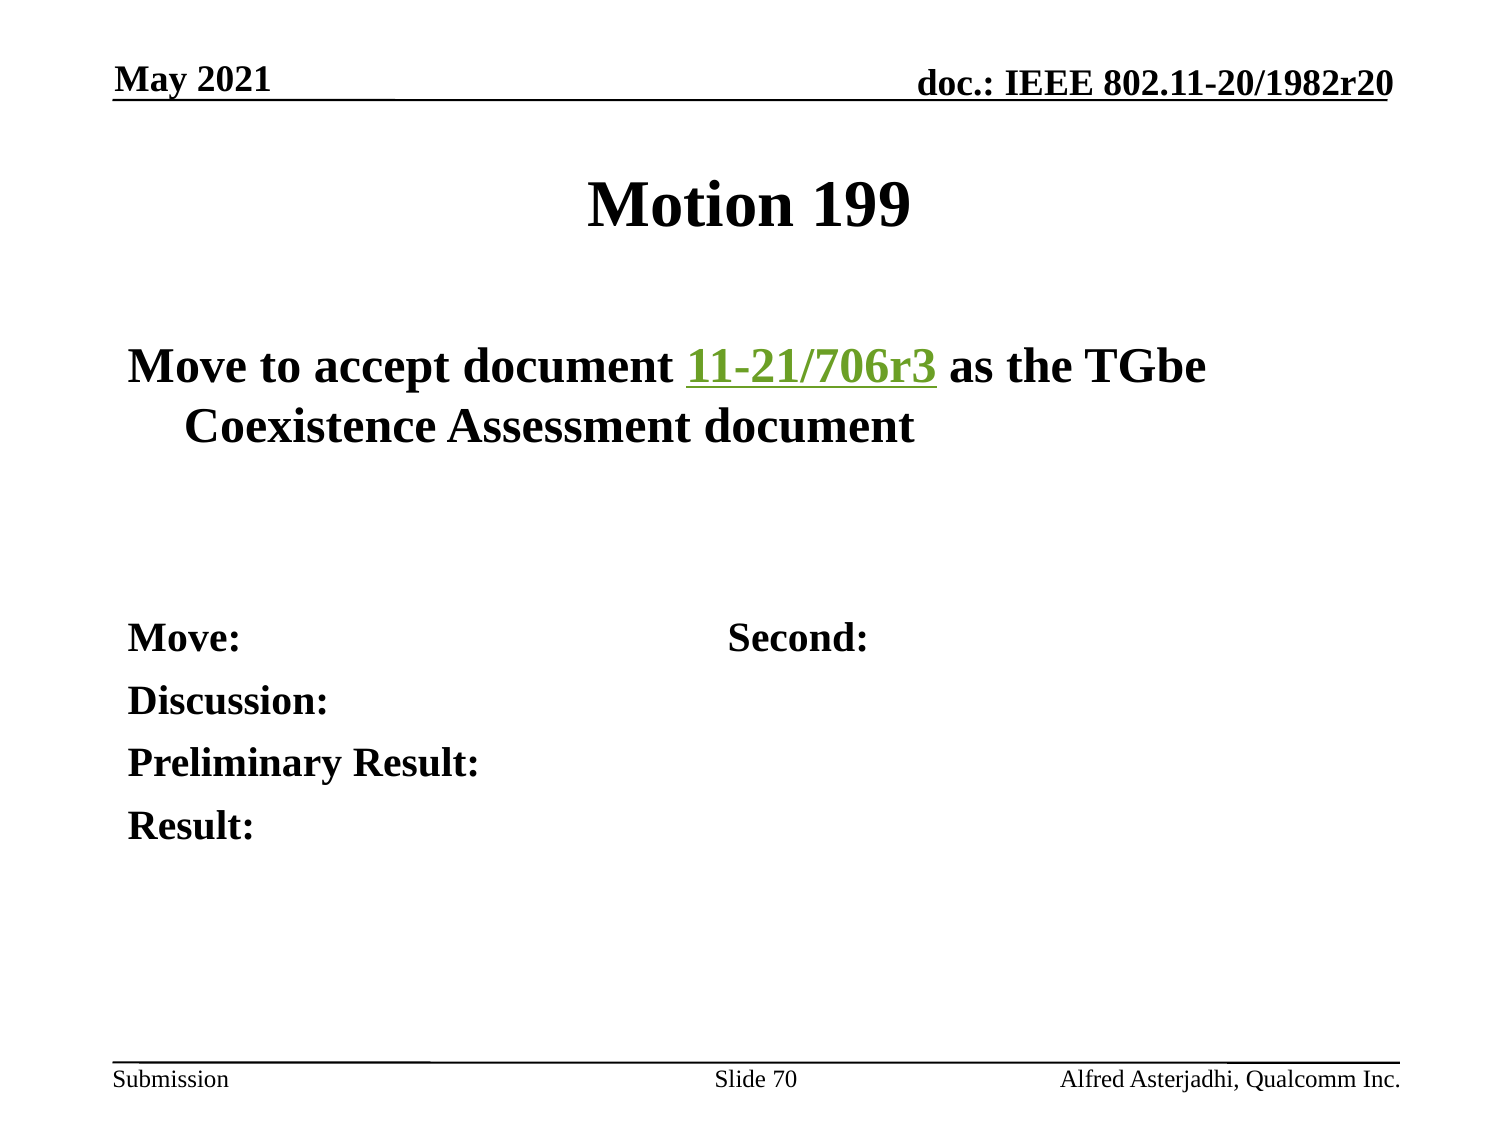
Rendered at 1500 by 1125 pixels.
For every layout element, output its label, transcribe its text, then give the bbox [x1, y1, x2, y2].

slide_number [114, 54, 423, 100]
footer Alfred Asterjadhi, Qualcomm Inc. [878, 1061, 1402, 1093]
list Move to accept document 11-21/706r3 as the TGbe Coexistence Assessment document Move: Second: Discussion: Preliminary Result: Result: [112, 324, 1388, 1063]
slide_number Slide 70 [712, 1061, 800, 1123]
title Motion 199 [112, 112, 1388, 288]
